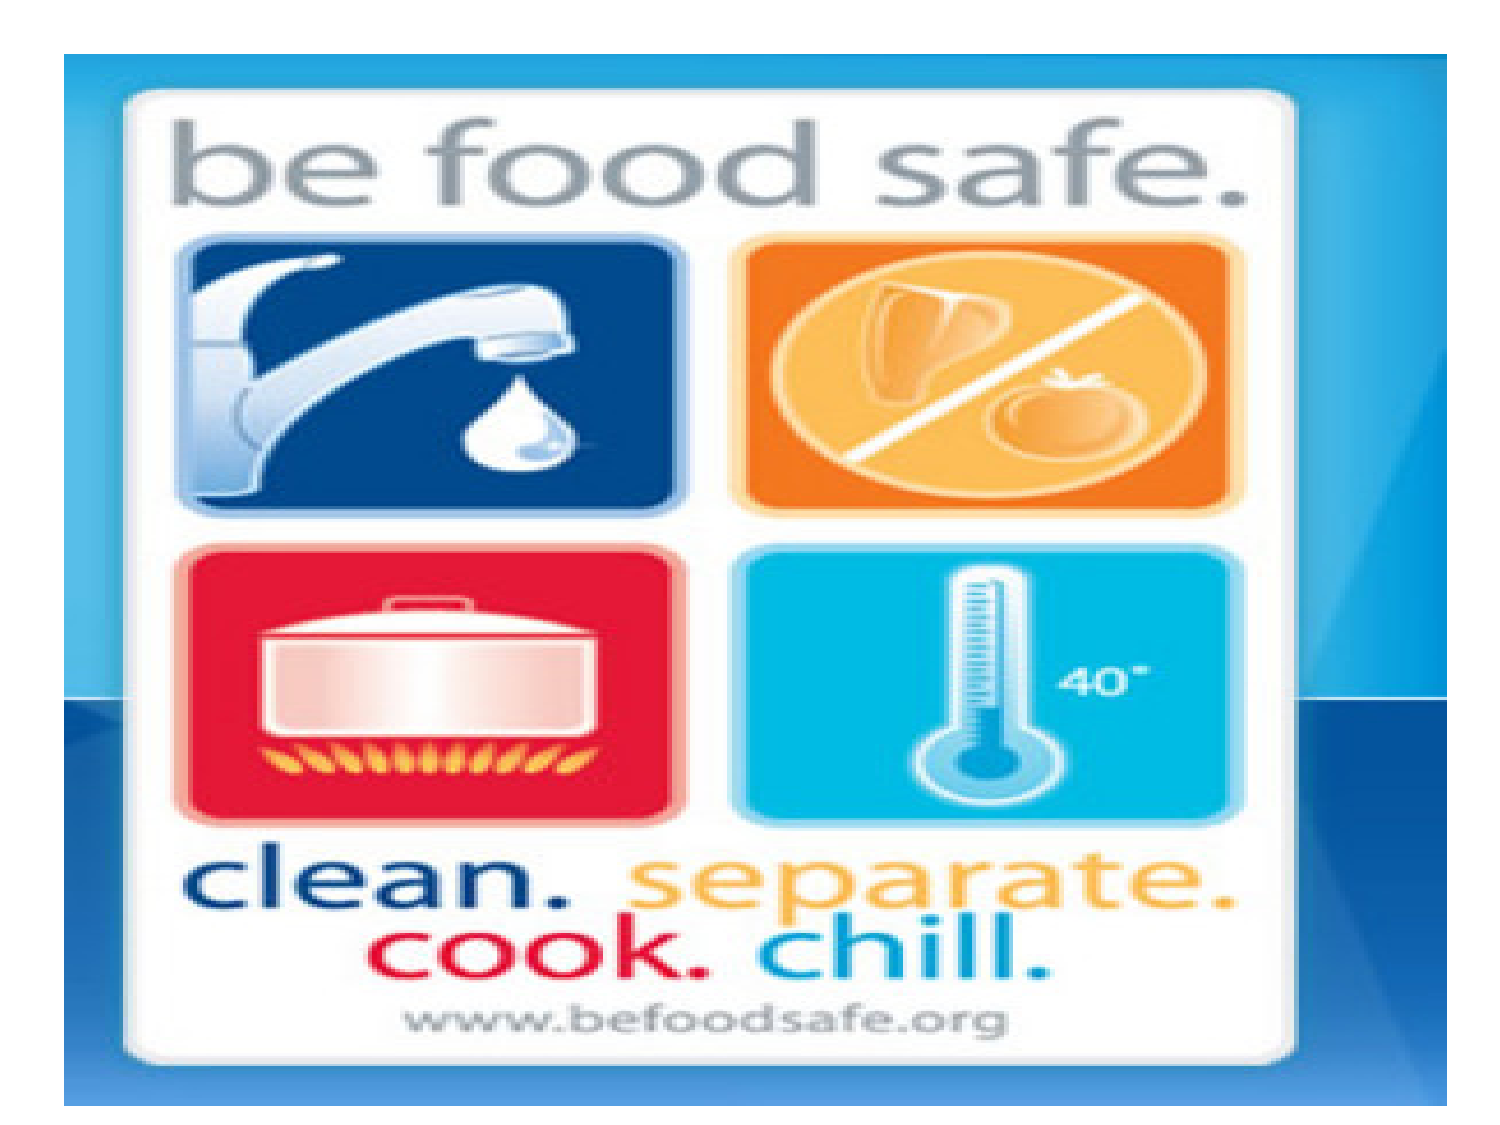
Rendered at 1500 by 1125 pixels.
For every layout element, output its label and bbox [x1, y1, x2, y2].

picture [64, 54, 1448, 1107]
